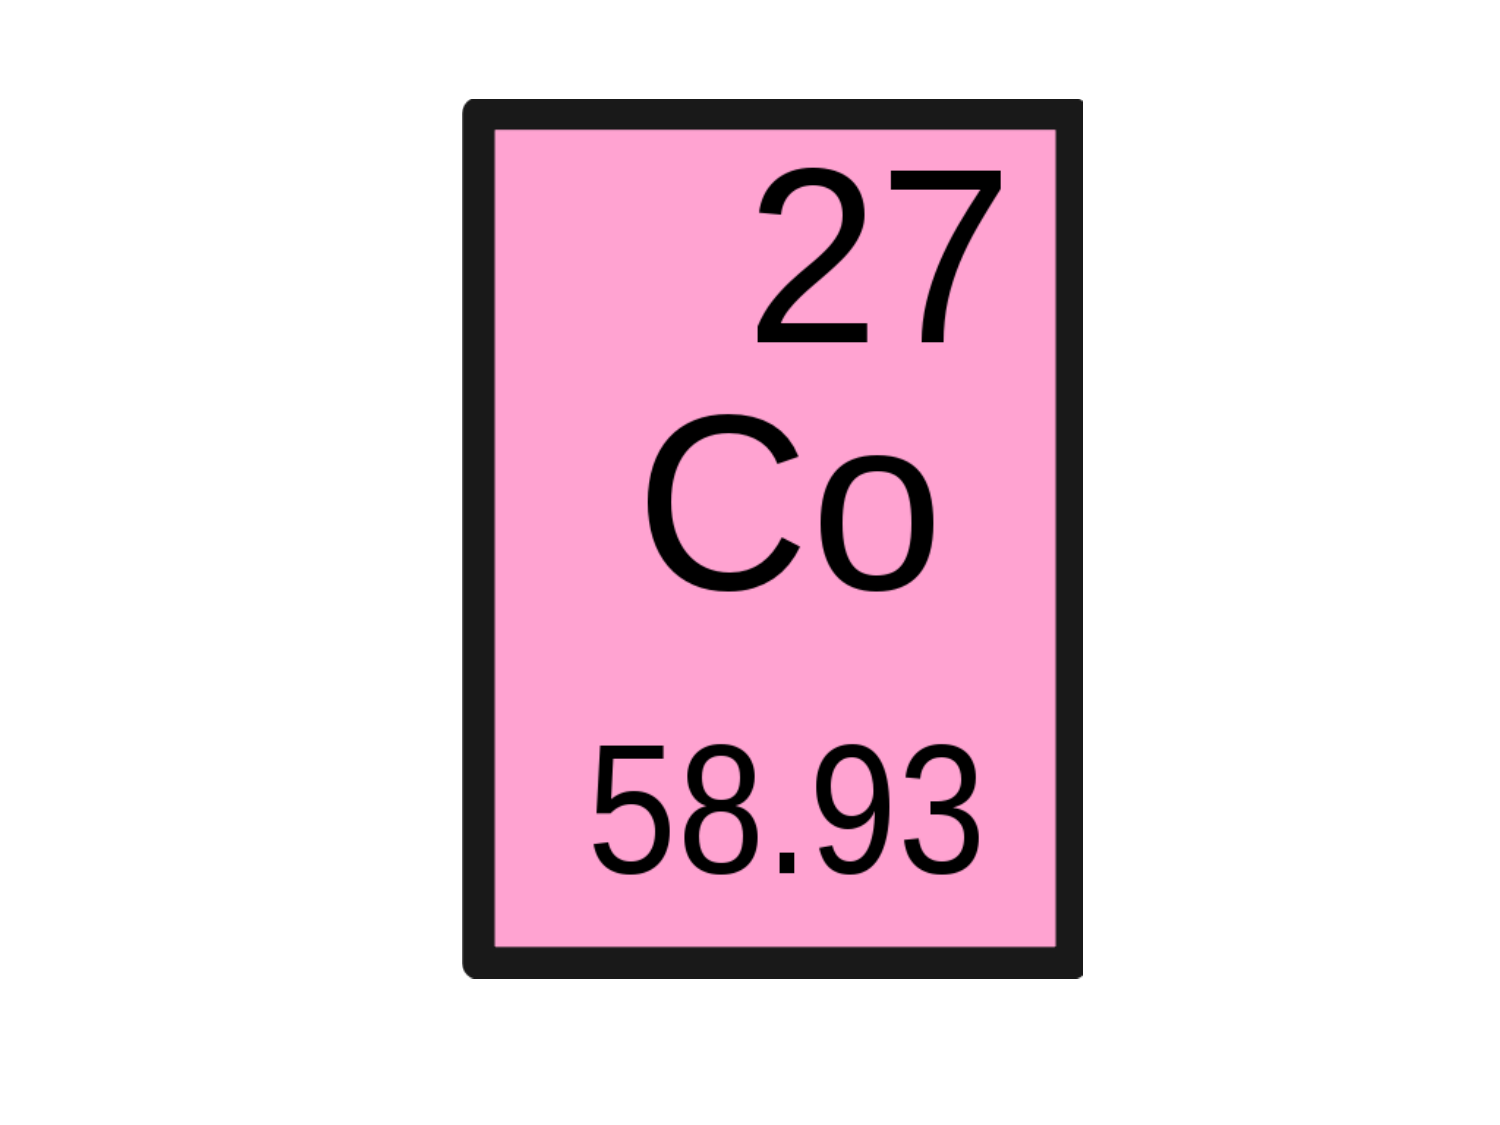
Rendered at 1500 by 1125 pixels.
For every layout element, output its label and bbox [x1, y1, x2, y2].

picture [462, 99, 1083, 979]
